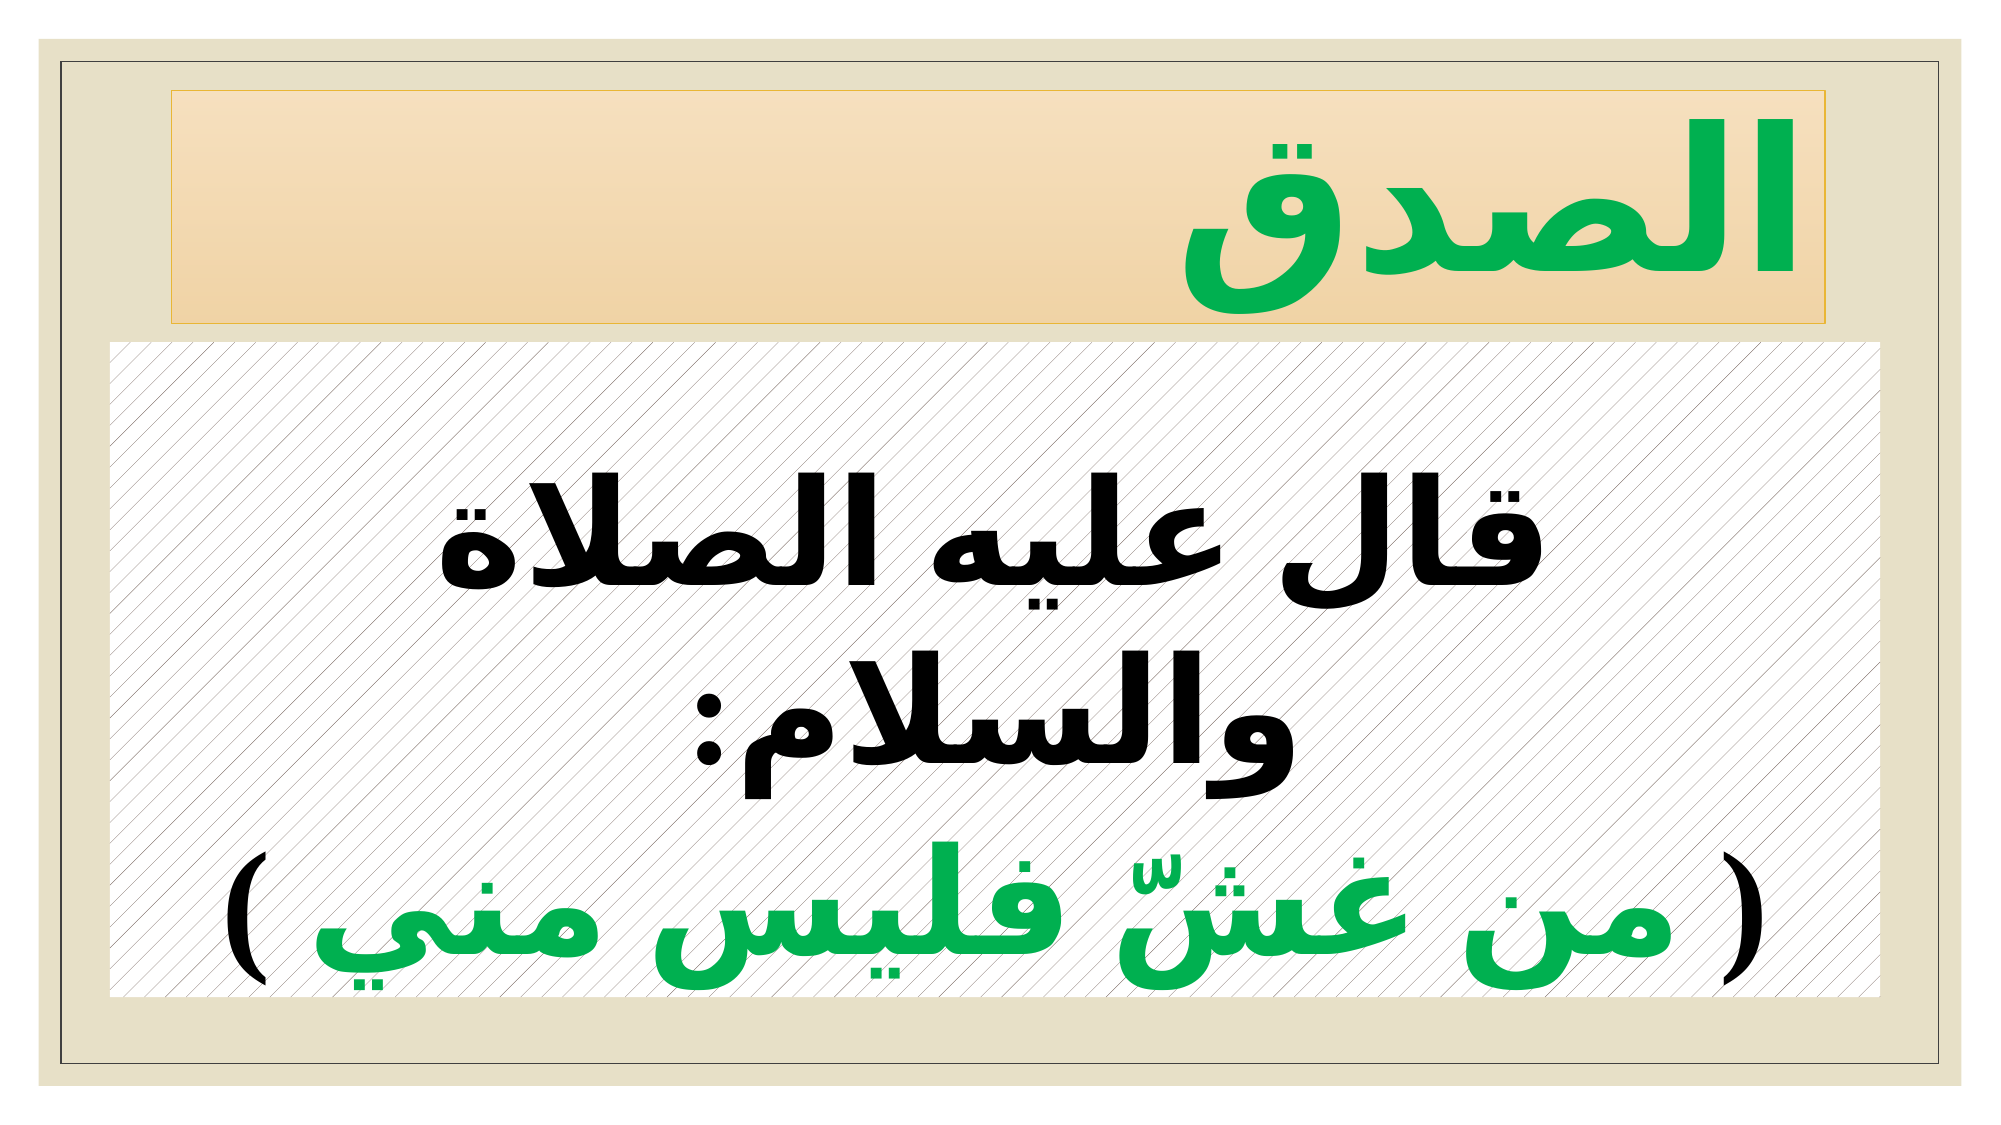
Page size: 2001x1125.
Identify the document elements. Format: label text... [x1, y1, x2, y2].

title الصدق [171, 90, 1826, 324]
list قال عليه الصلاة والسلام: ( من غشّ فليس مني ) [109, 342, 1881, 998]
